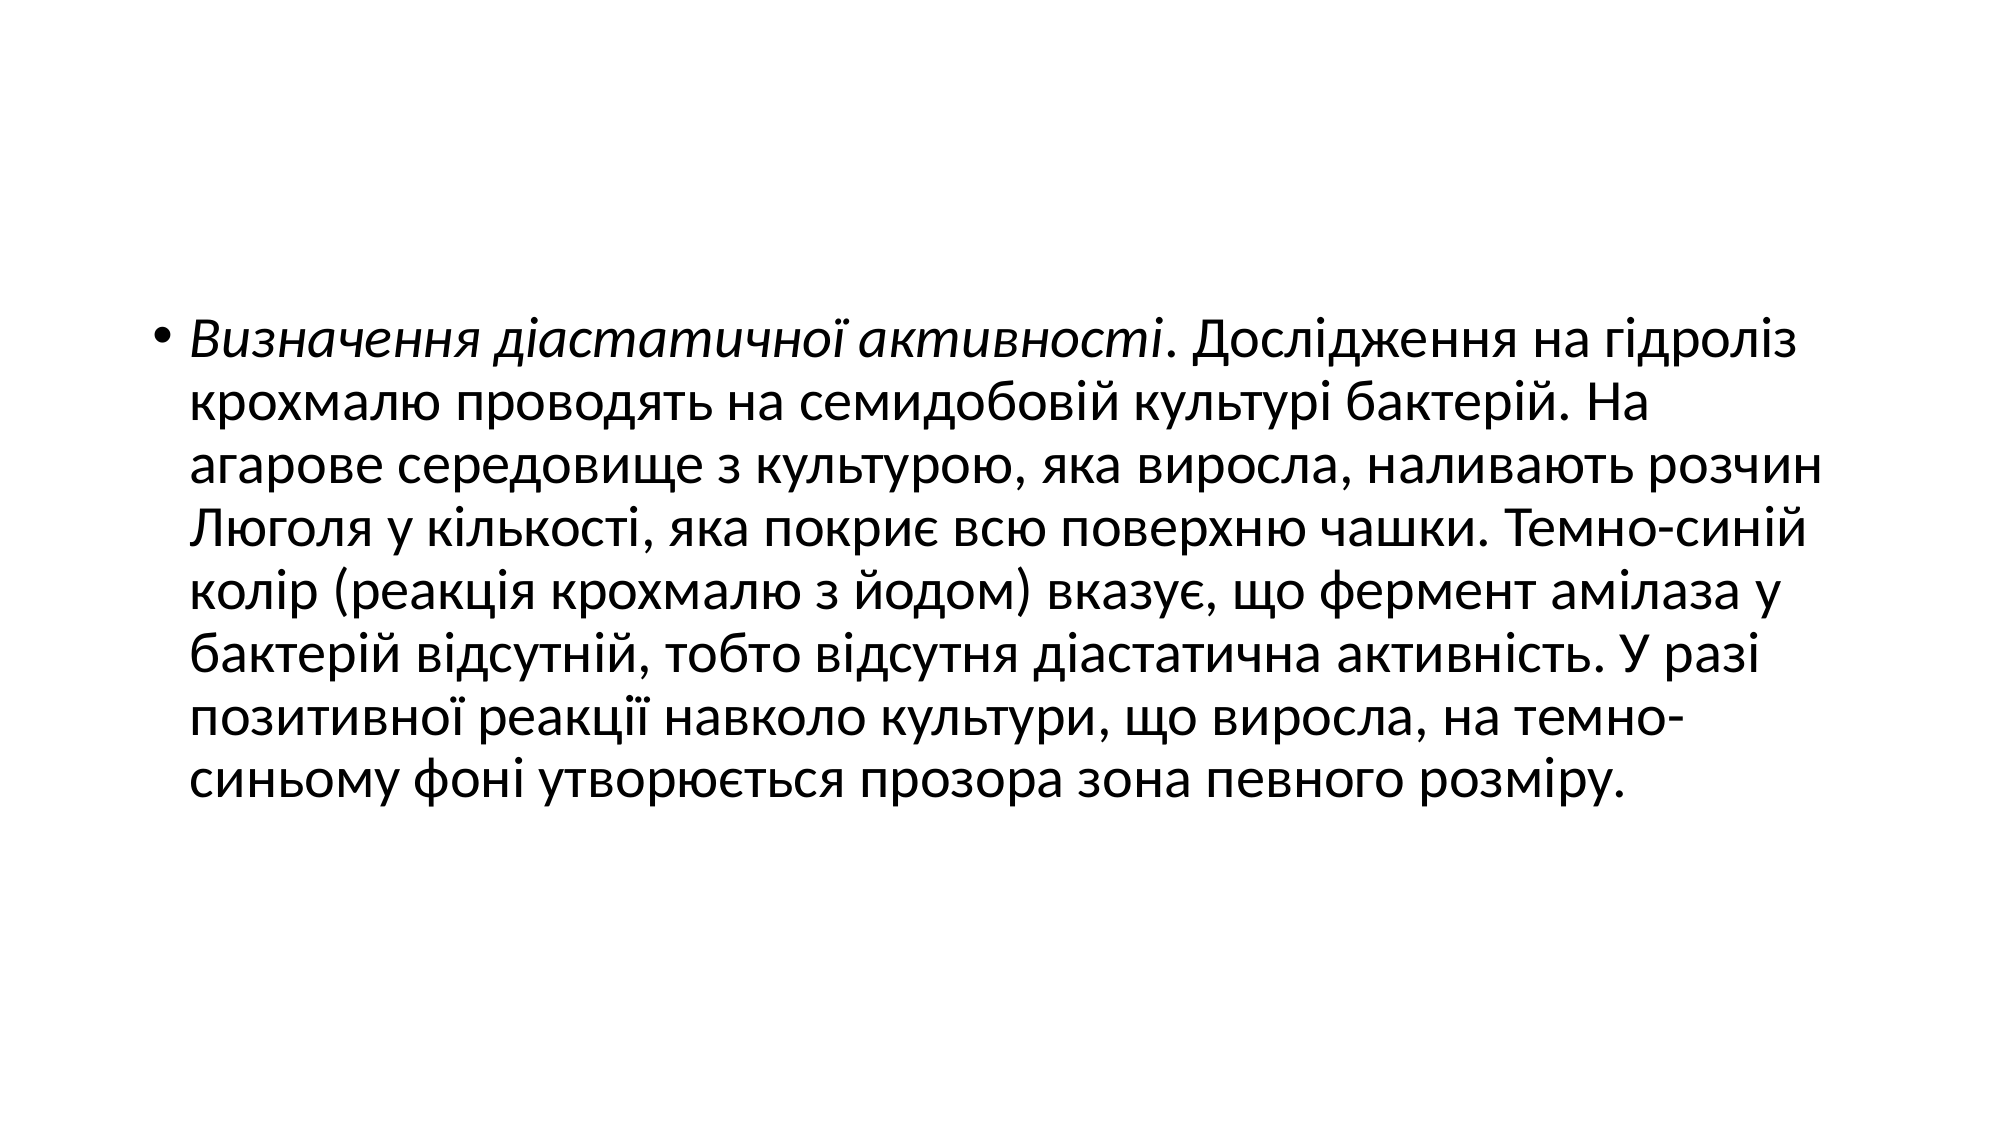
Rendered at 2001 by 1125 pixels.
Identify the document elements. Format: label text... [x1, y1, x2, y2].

list Визначення діастатичної активності. Дослідження на гідроліз крохмалю проводять на семидобовій культурі бактерій. На агарове середовище з культурою, яка виросла, наливають розчин Люголя у кількості, яка покриє всю поверхню чашки. Темно-синій колір (реакція крохмалю з йодом) вказує, що фермент амілаза у бактерій відсутній, тобто відсутня діастатична активність. У разі позитивної реакції навколо культури, що виросла, на темно-синьому фоні утворюється прозора зона певного розміру. [137, 299, 1863, 1014]
